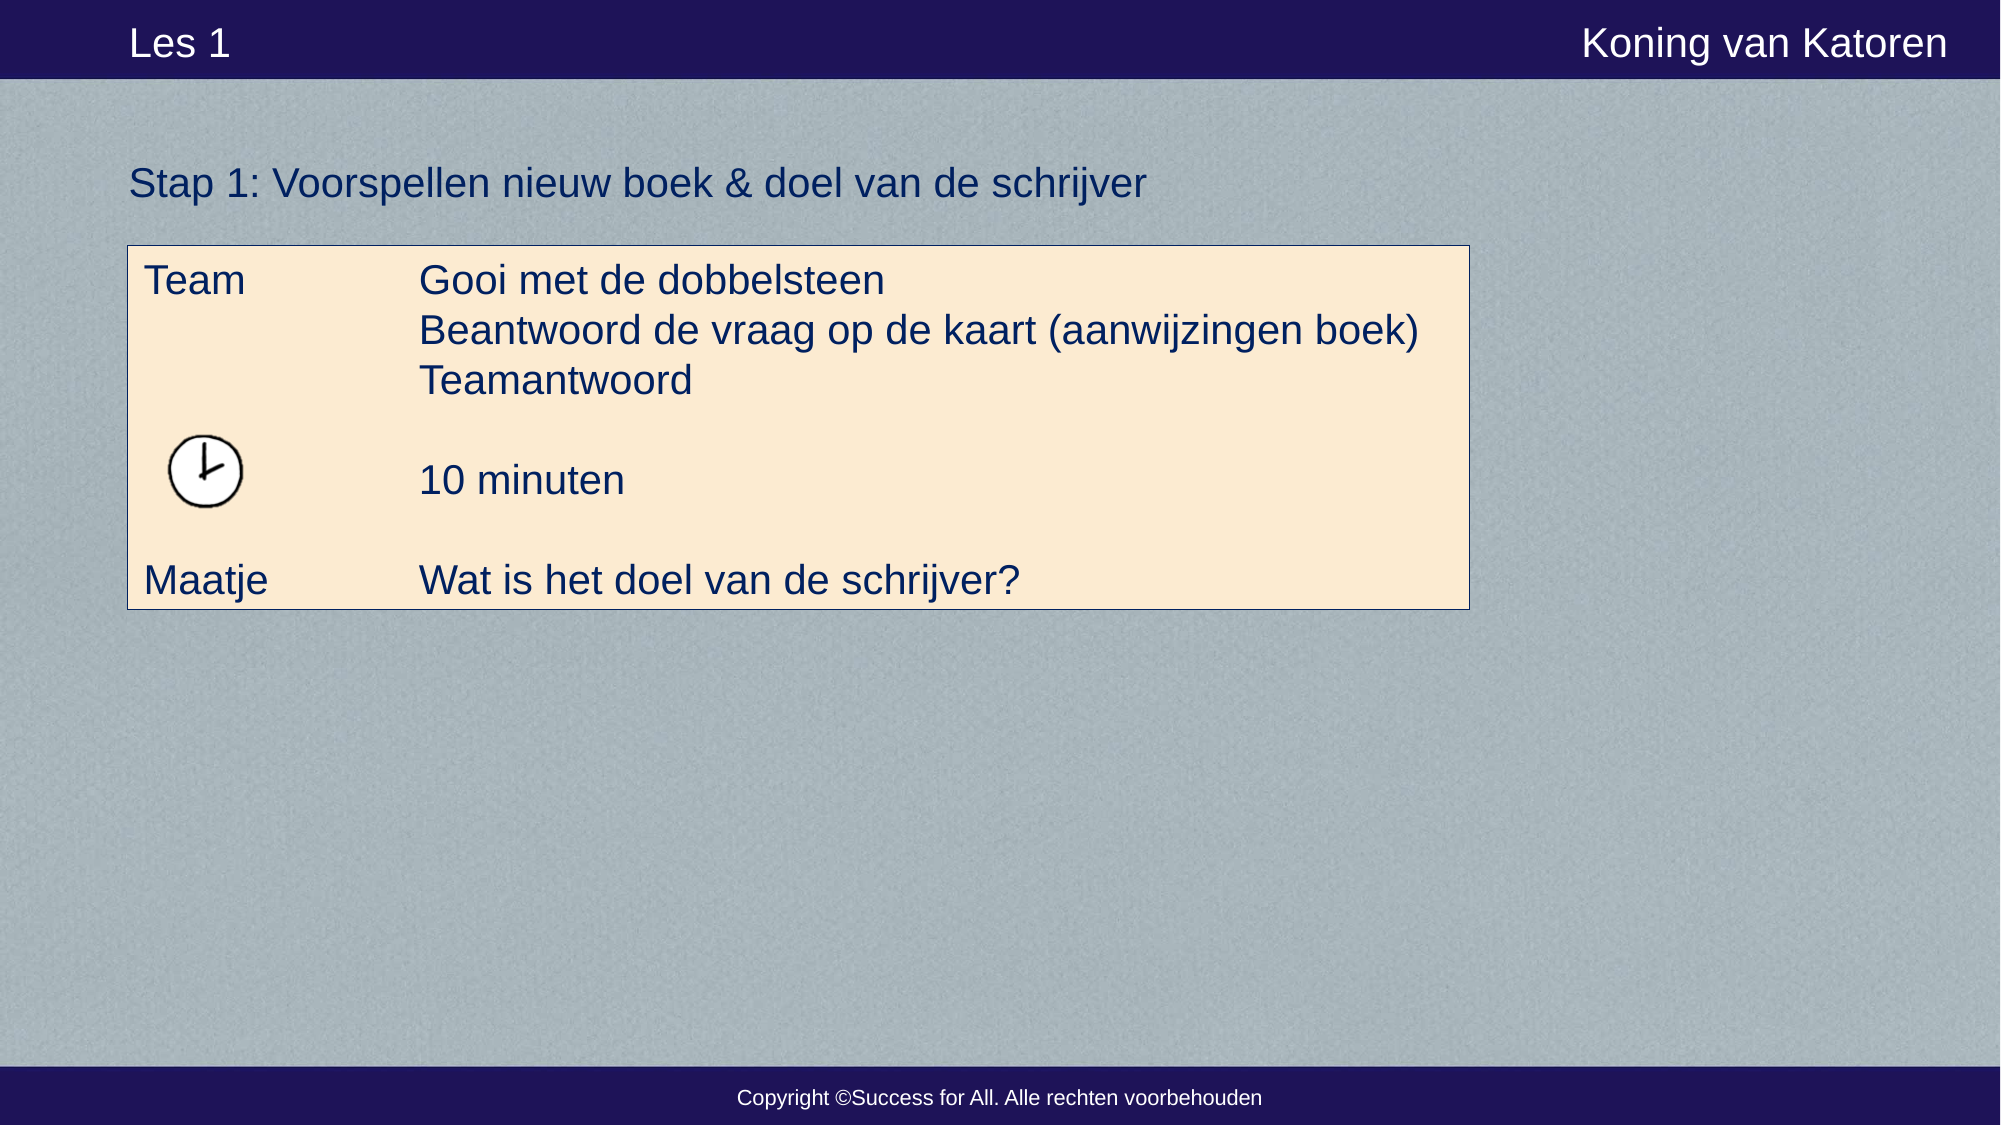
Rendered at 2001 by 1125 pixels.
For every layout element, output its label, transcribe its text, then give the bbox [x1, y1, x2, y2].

text_box Copyright ©Success for All. Alle rechten voorbehouden [0, 1076, 2000, 1125]
text_box Team Gooi met de dobbelsteen Beantwoord de vraag op de kaart (aanwijzingen boek) Teamantwoord 10 minuten Maatje Wat is het doel van de schrijver? [127, 245, 1470, 610]
text_box Les 1 [114, 8, 354, 73]
picture [0, 0, 2001, 1125]
text_box Koning van Katoren [786, 8, 1963, 123]
text_box Stap 1: Voorspellen nieuw boek & doel van de schrijver [113, 148, 1635, 214]
